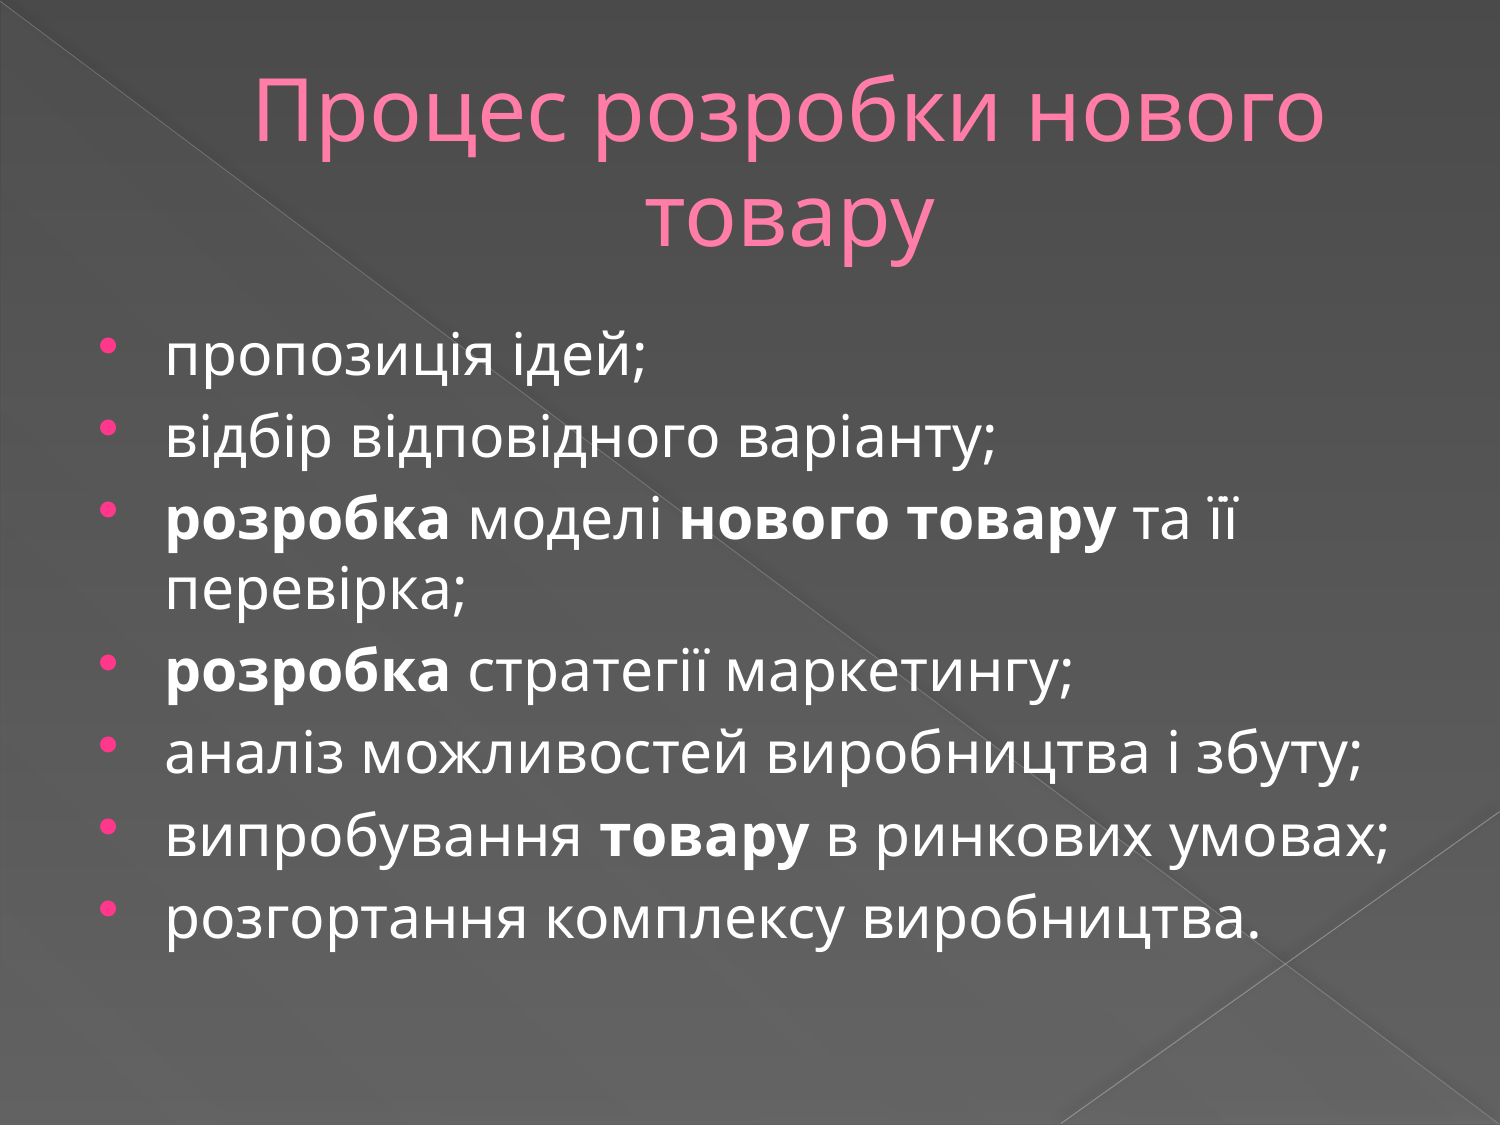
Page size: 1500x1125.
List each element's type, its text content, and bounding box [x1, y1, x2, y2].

title Процес розробки нового товару [75, 43, 1425, 274]
list пропозиція ідей; відбір відповідного варіанту; розробка моделі нового товару та її перевірка; розробка стратегії маркетингу; аналіз можливостей виробництва і збуту; випробування товару в ринкових умовах; розгортання комплексу виробництва. [75, 308, 1425, 1059]
